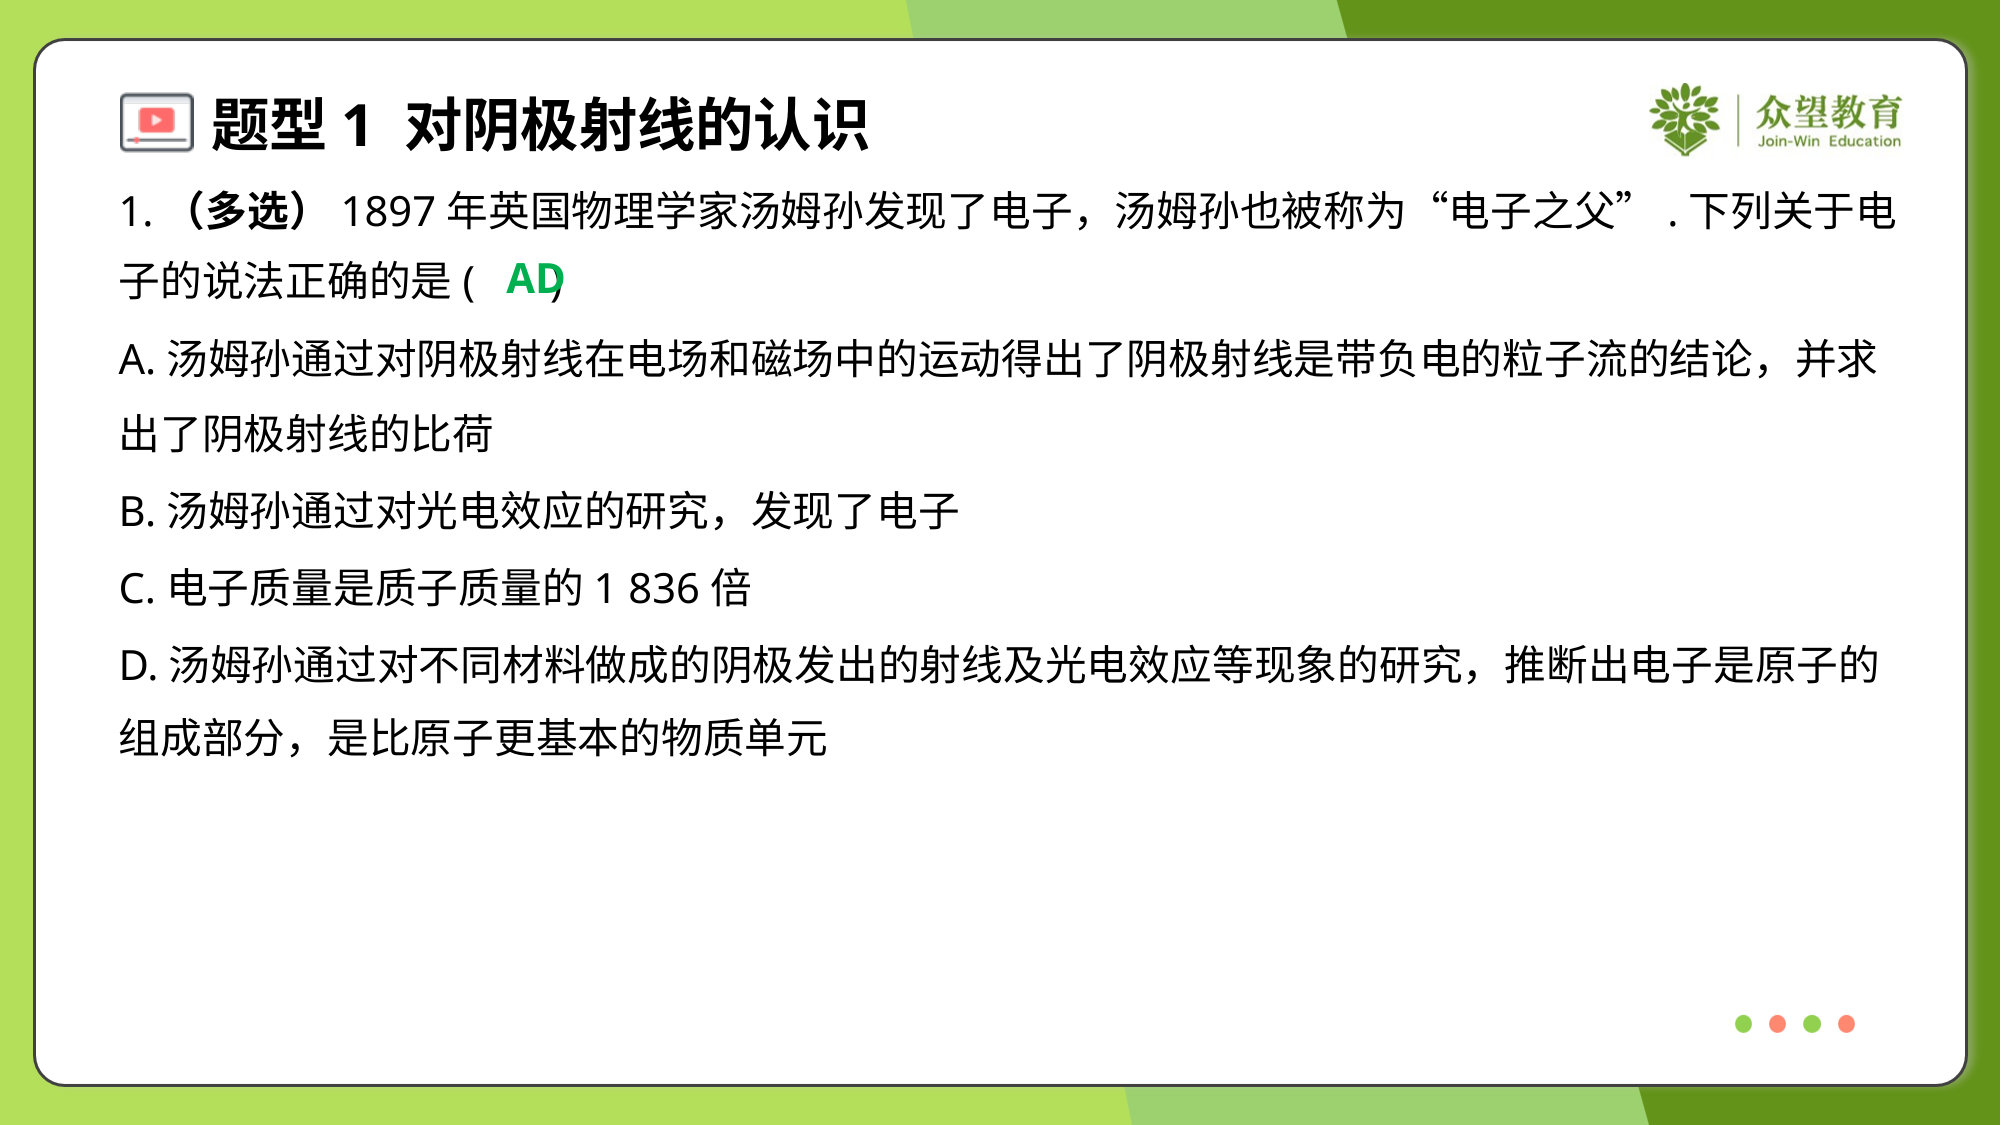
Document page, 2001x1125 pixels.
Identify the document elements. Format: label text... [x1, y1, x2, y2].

picture [0, 0, 2000, 1125]
text_box 1.（多选）1897年英国物理学家汤姆孙发现了电子，汤姆孙也被称为“电子之父”.下列关于电 子的说法正确的是( ) [118, 159, 1883, 298]
text_box A.汤姆孙通过对阴极射线在电场和磁场中的运动得出了阴极射线是带负电的粒子流的结论，并求 出了阴极射线的比荷 B.汤姆孙通过对光电效应的研究，发现了电子 C.电子质量是质子质量的1 836倍 D.汤姆孙通过对不同材料做成的阴极发出的射线及光电效应等现象的研究，推断出电子是原子的 组成部分，是比原子更基本的物质单元 [118, 307, 1883, 755]
text_box AD [488, 231, 584, 296]
